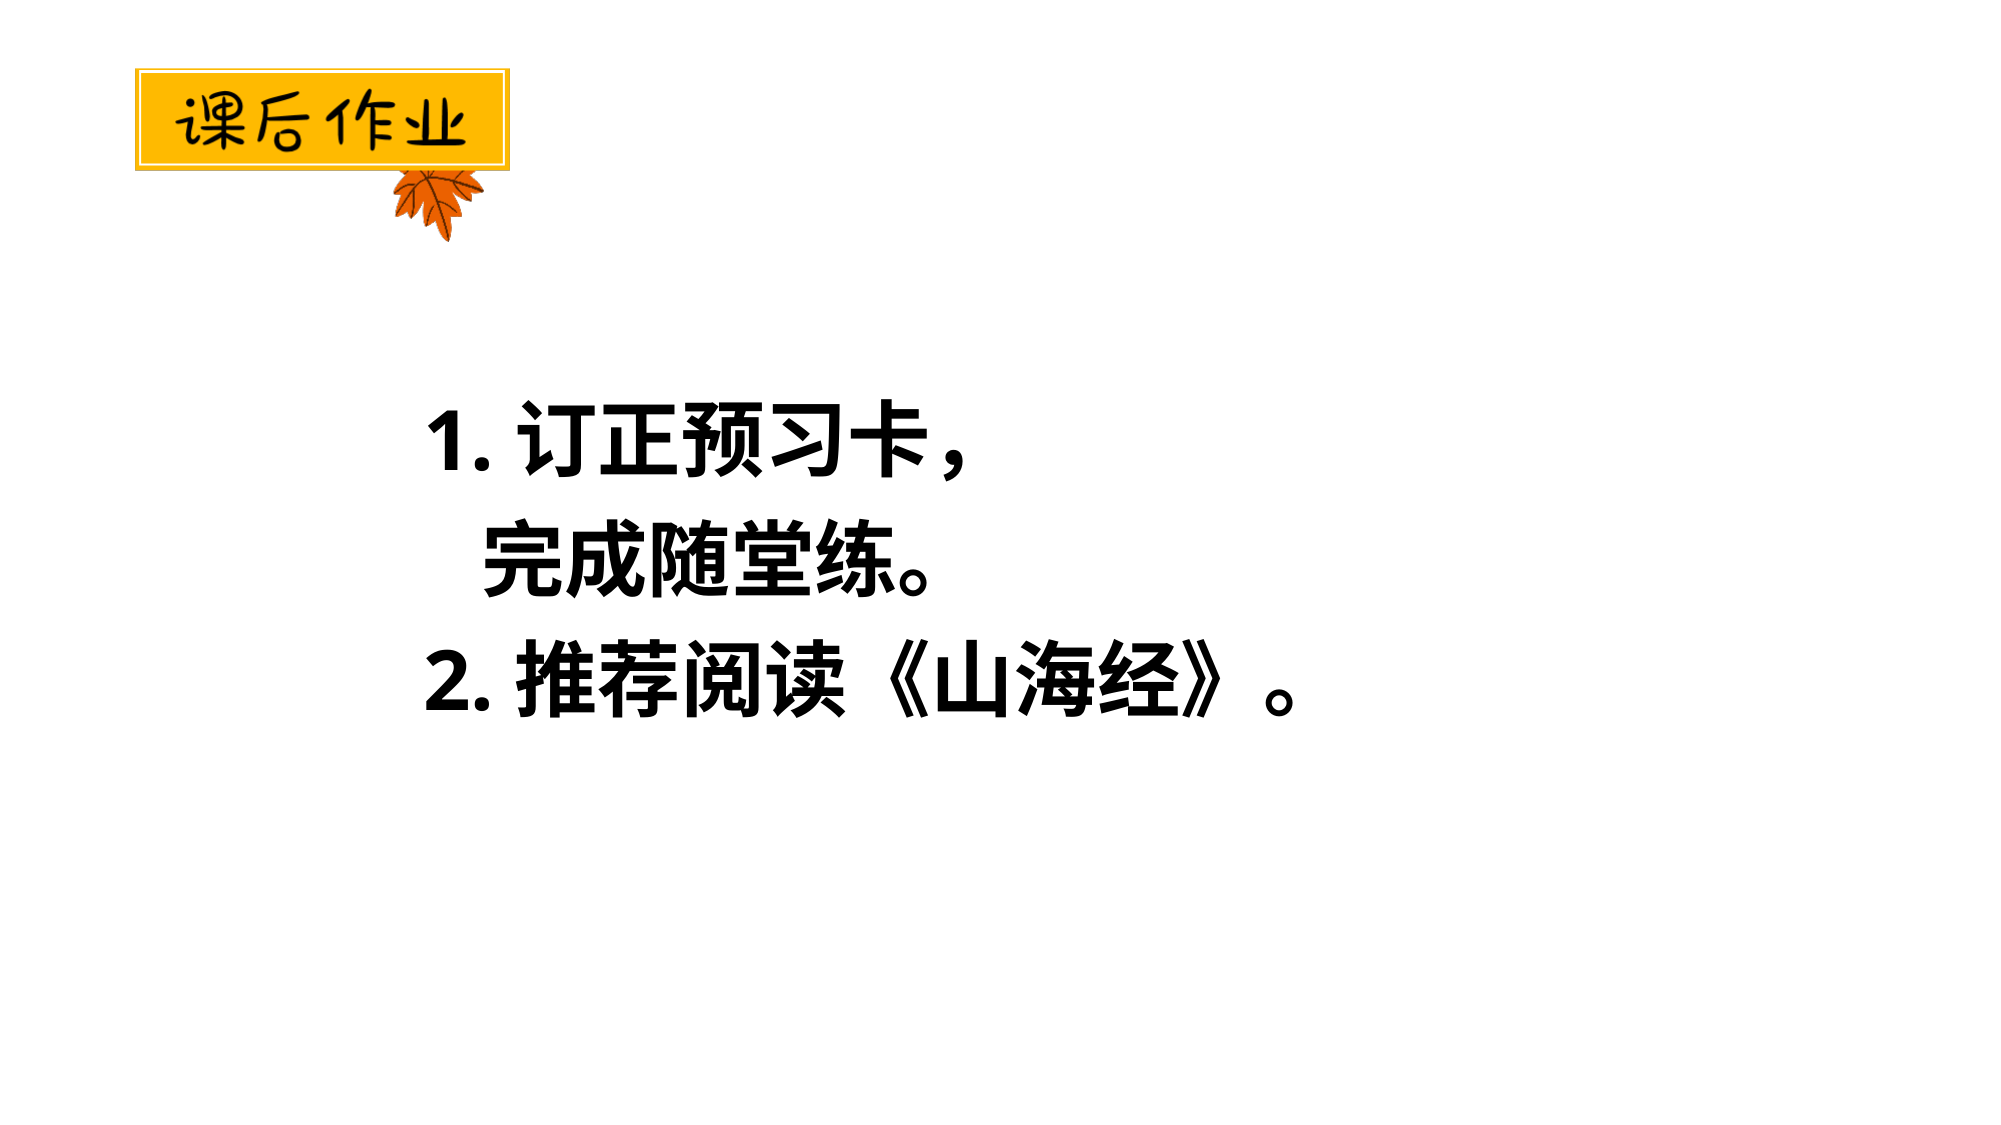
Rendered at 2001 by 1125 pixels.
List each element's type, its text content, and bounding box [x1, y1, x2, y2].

picture [77, 68, 575, 259]
text_box 1.订正预习卡， 完成随堂练。 2.推荐阅读《山海经》。 [408, 359, 1592, 734]
